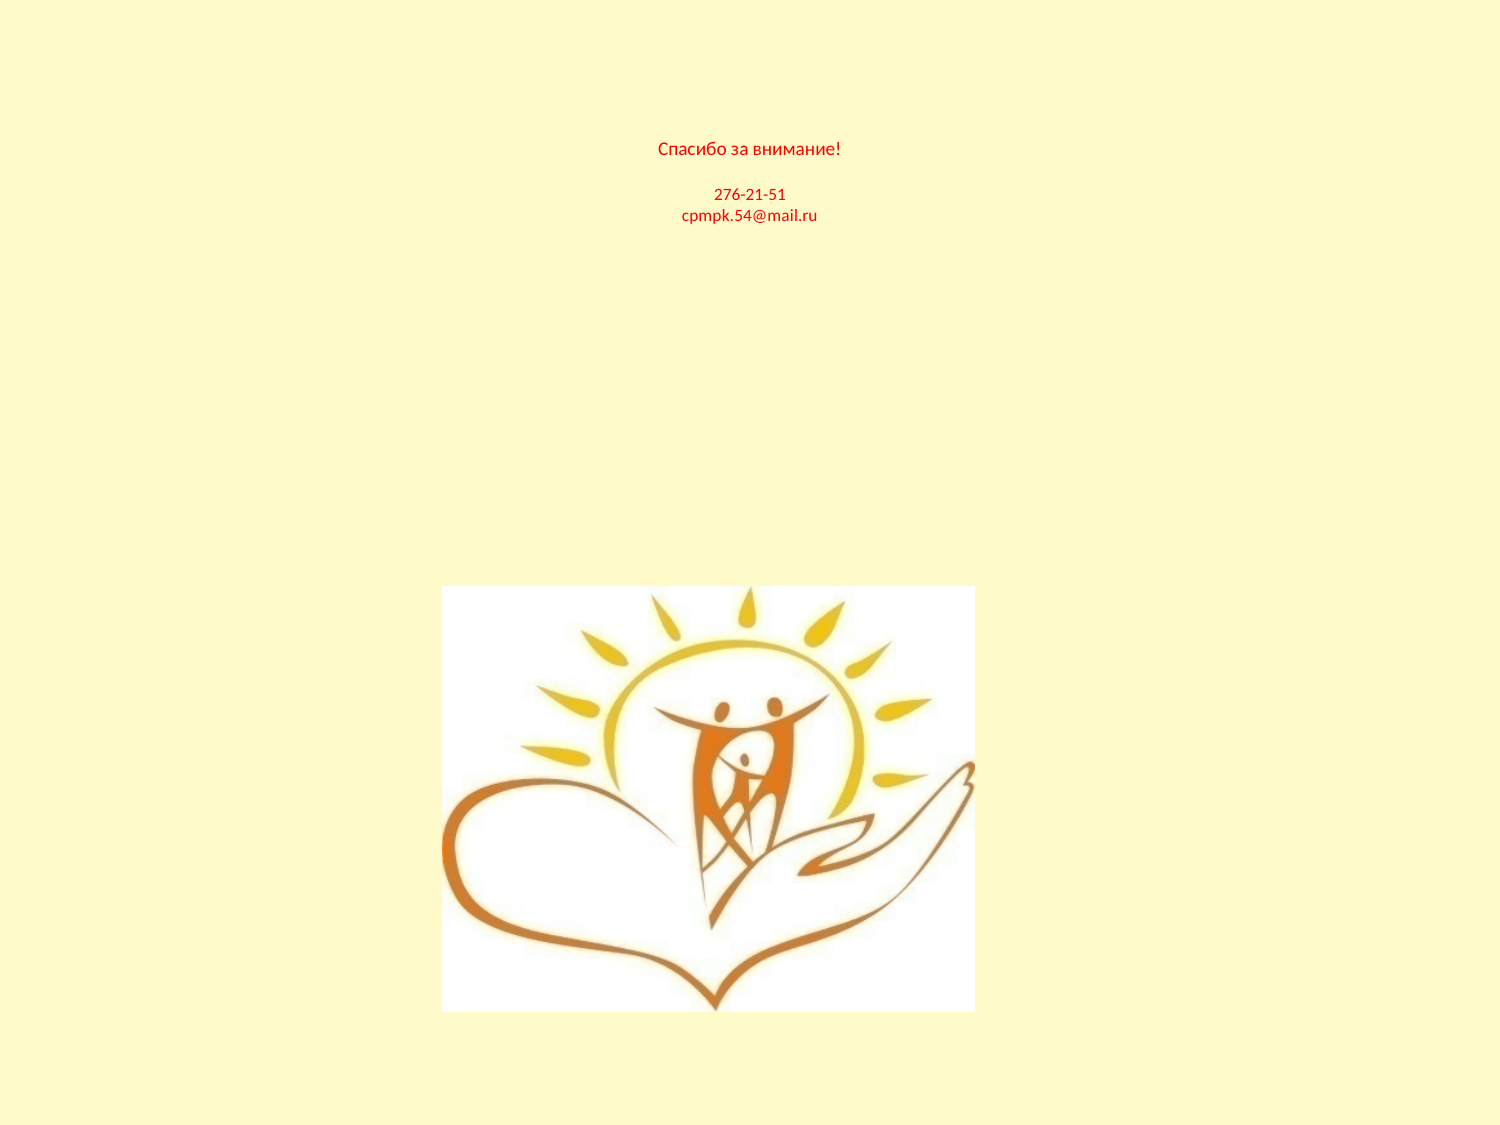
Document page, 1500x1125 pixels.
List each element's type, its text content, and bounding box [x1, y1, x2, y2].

title Спасибо за внимание! 276-21-51 cpmpk.54@mail.ru [75, 45, 1425, 233]
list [442, 585, 975, 1012]
